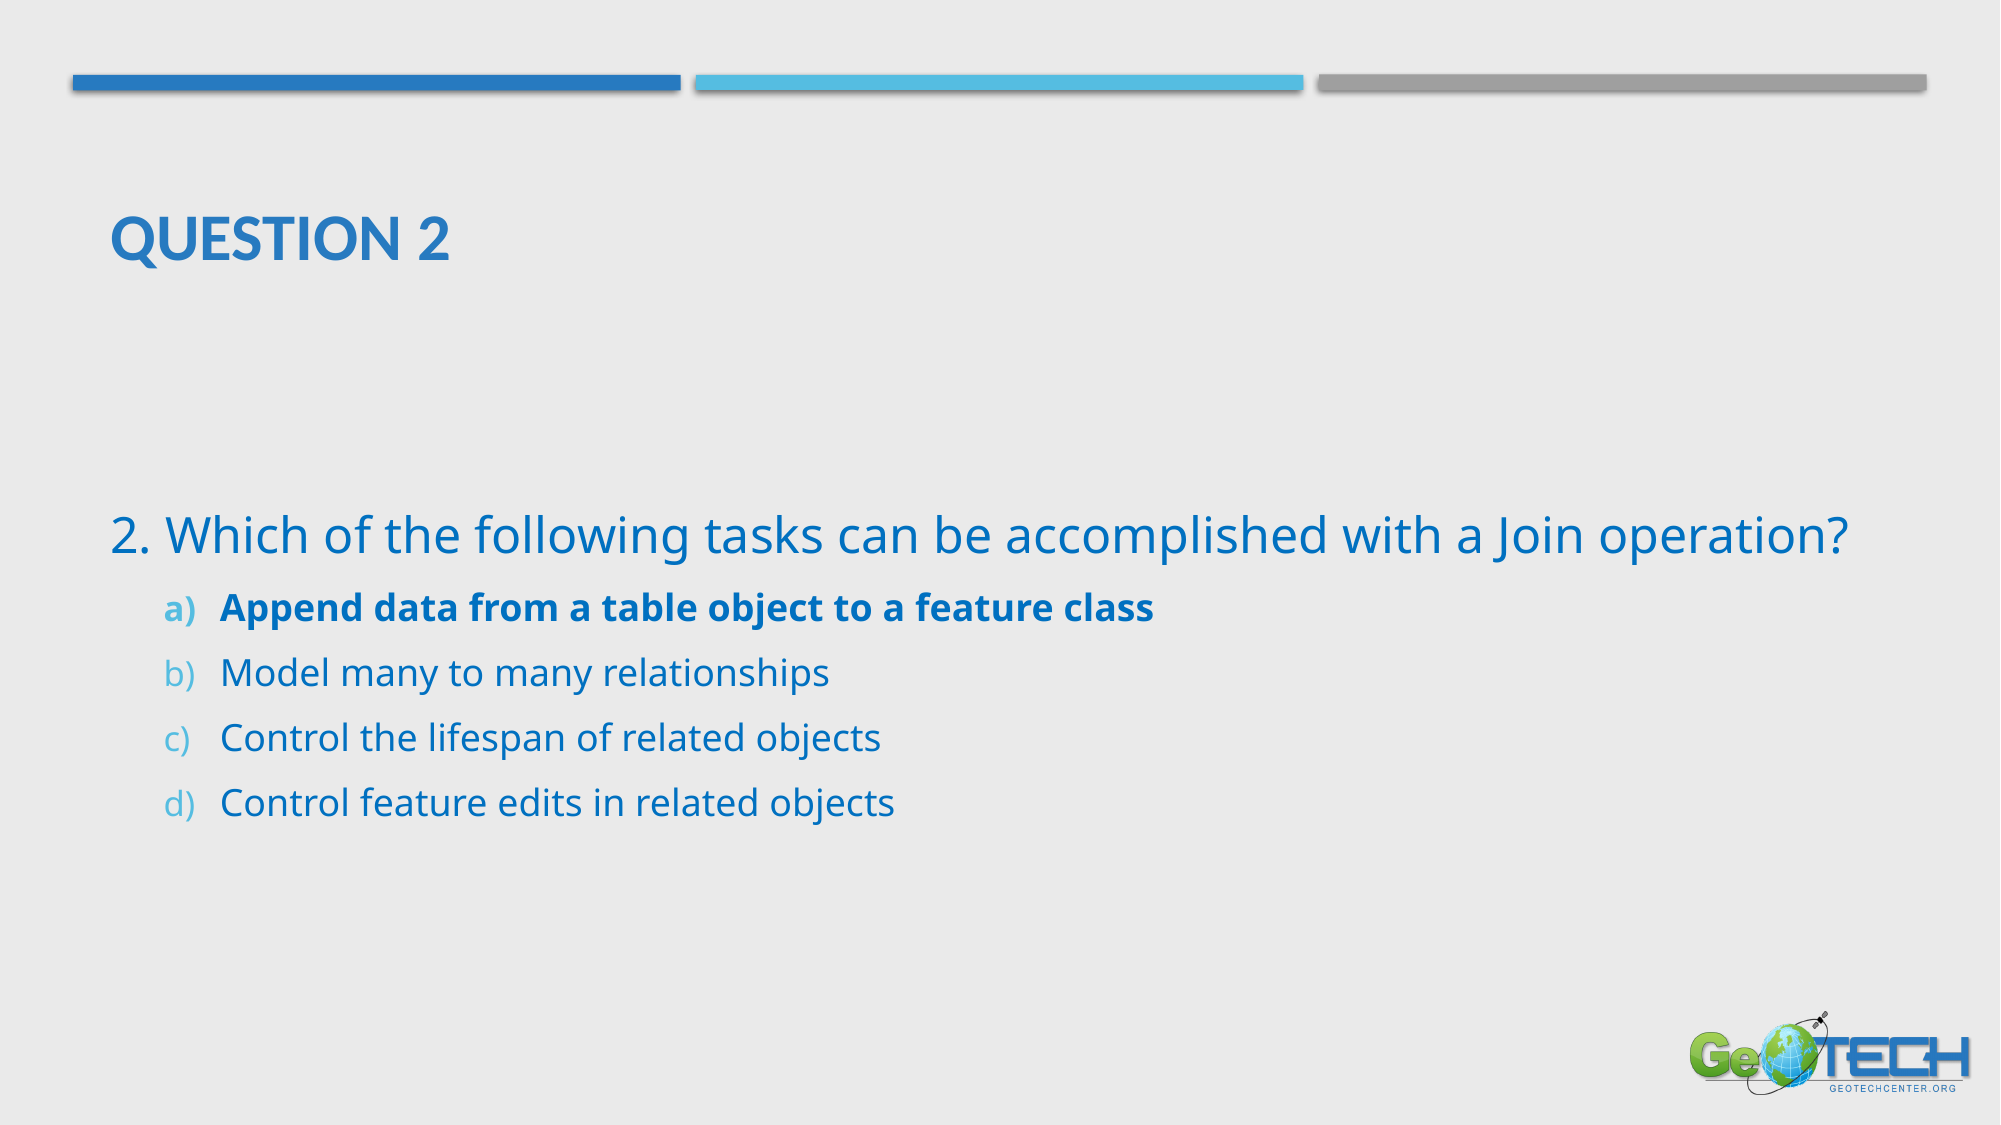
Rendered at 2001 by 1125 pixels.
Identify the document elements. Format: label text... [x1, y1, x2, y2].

list 2. Which of the following tasks can be accomplished with a Join operation? Append data from a table object to a feature class Model many to many relationships Control the lifespan of related objects Control feature edits in related objects [95, 362, 1905, 966]
picture [1688, 1011, 1973, 1095]
title Question 2 [95, 115, 1905, 282]
